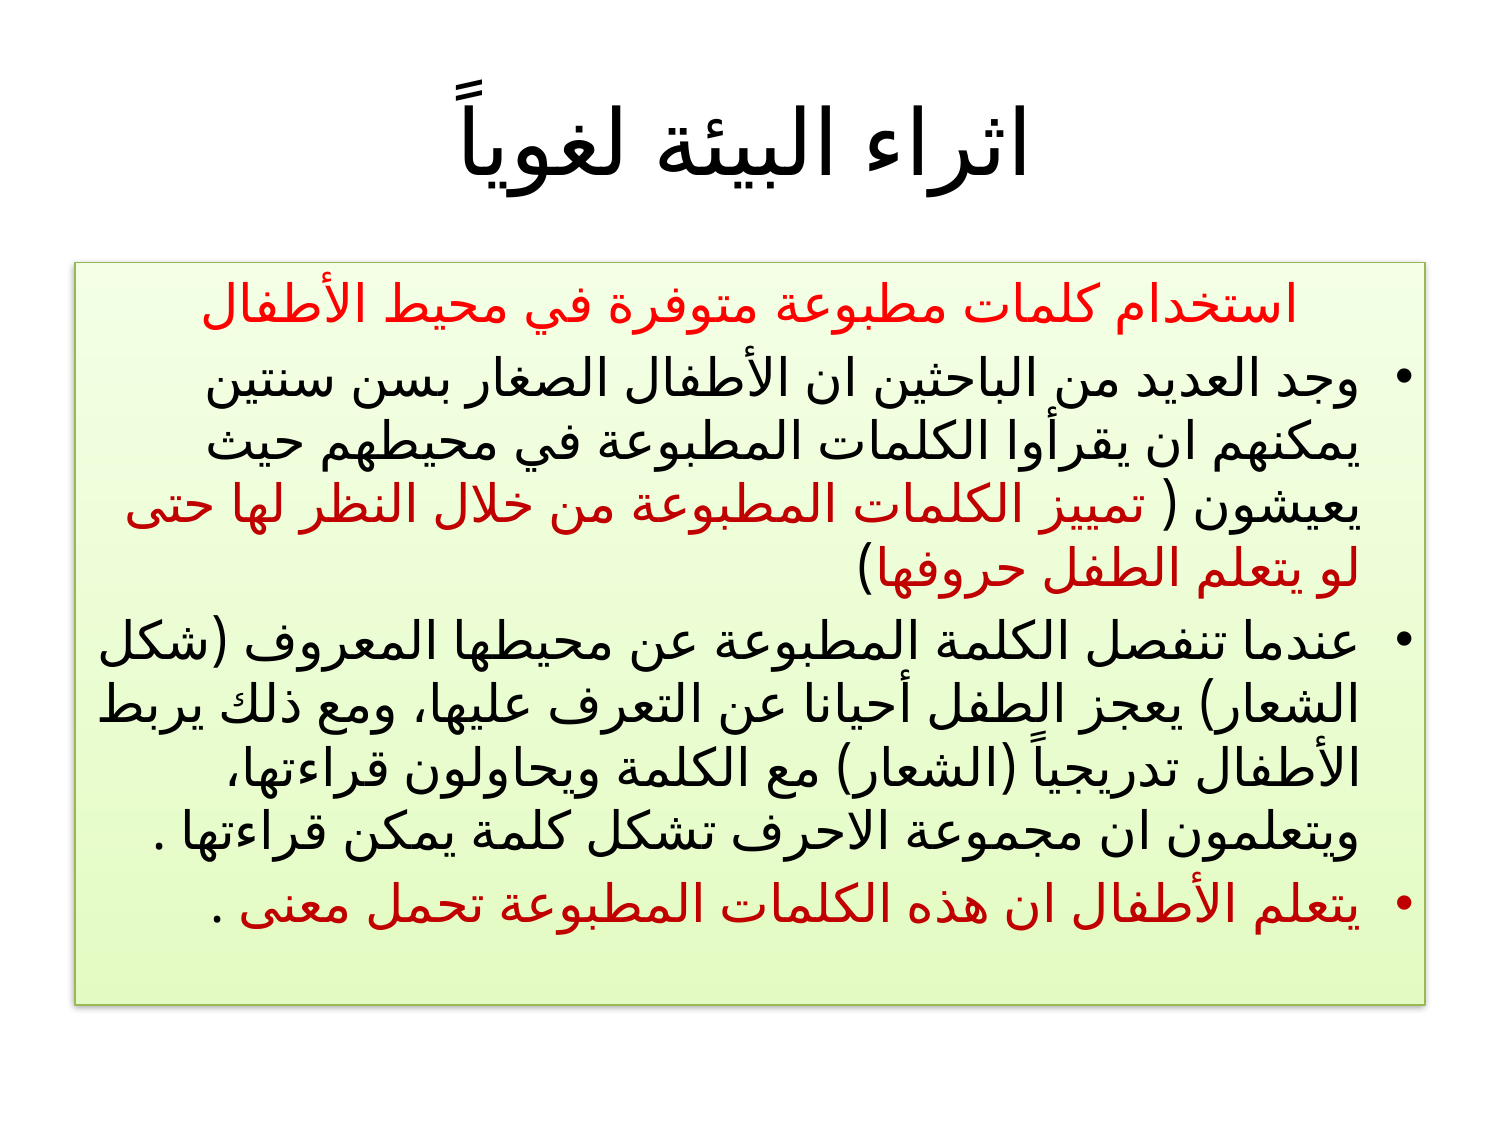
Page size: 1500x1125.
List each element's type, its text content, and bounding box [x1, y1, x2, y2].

title اثراء البيئة لغوياً [75, 45, 1425, 233]
list استخدام كلمات مطبوعة متوفرة في محيط الأطفال وجد العديد من الباحثين ان الأطفال الصغار بسن سنتين يمكنهم ان يقرأوا الكلمات المطبوعة في محيطهم حيث يعيشون ( تمييز الكلمات المطبوعة من خلال النظر لها حتى لو يتعلم الطفل حروفها) عندما تنفصل الكلمة المطبوعة عن محيطها المعروف (شكل الشعار) يعجز الطفل أحيانا عن التعرف عليها، ومع ذلك يربط الأطفال تدريجياً (الشعار) مع الكلمة ويحاولون قراءتها، ويتعلمون ان مجموعة الاحرف تشكل كلمة يمكن قراءتها . يتعلم الأطفال ان هذه الكلمات المطبوعة تحمل معنى . [74, 262, 1426, 1006]
